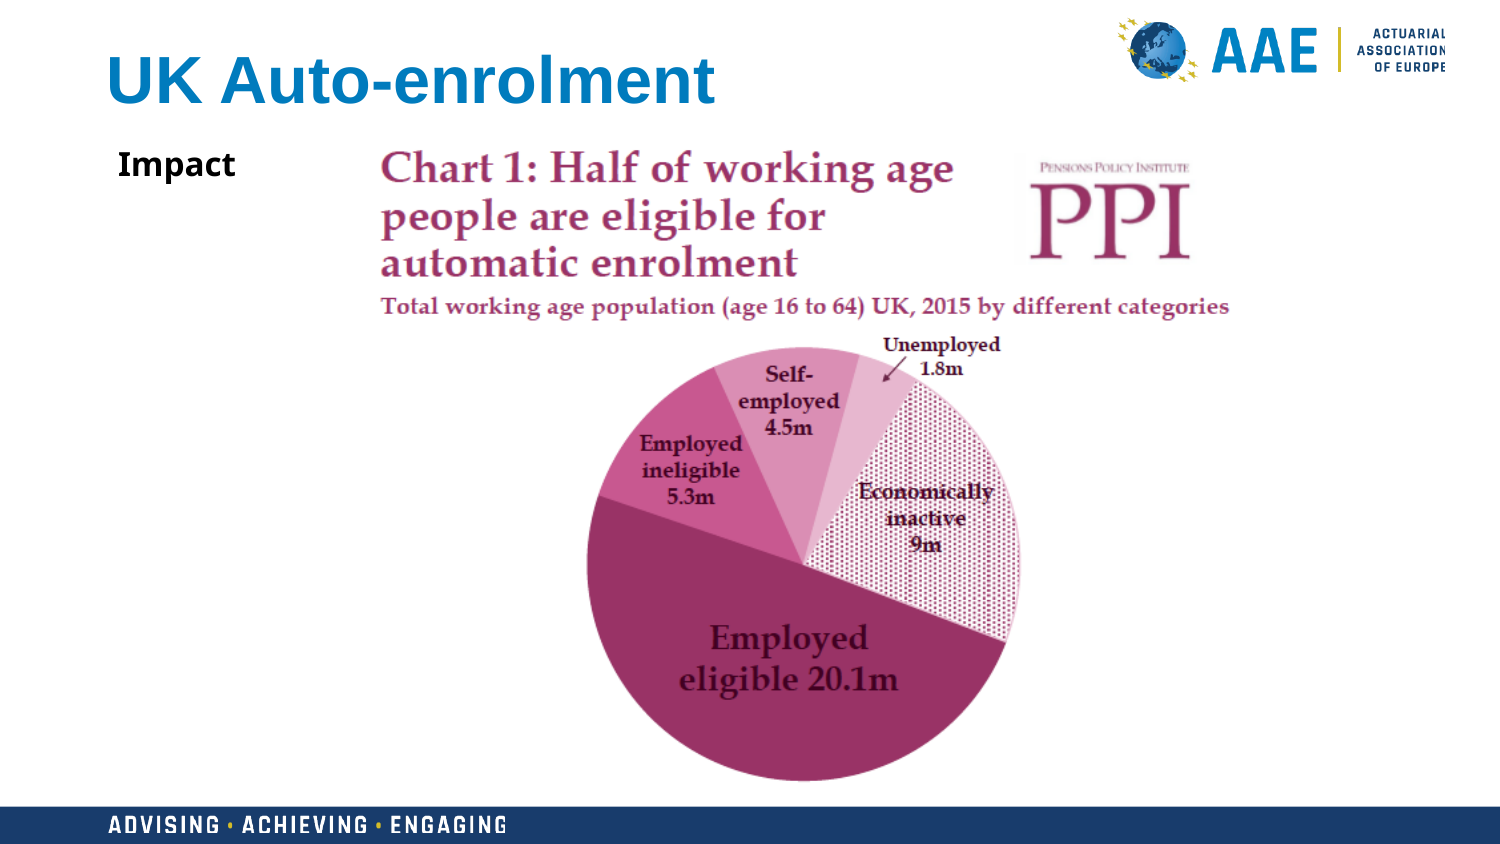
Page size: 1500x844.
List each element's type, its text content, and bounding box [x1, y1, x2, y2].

text_box UK Auto-enrolment [106, 36, 1392, 117]
picture [371, 137, 1232, 785]
text_box Impact [106, 137, 369, 189]
